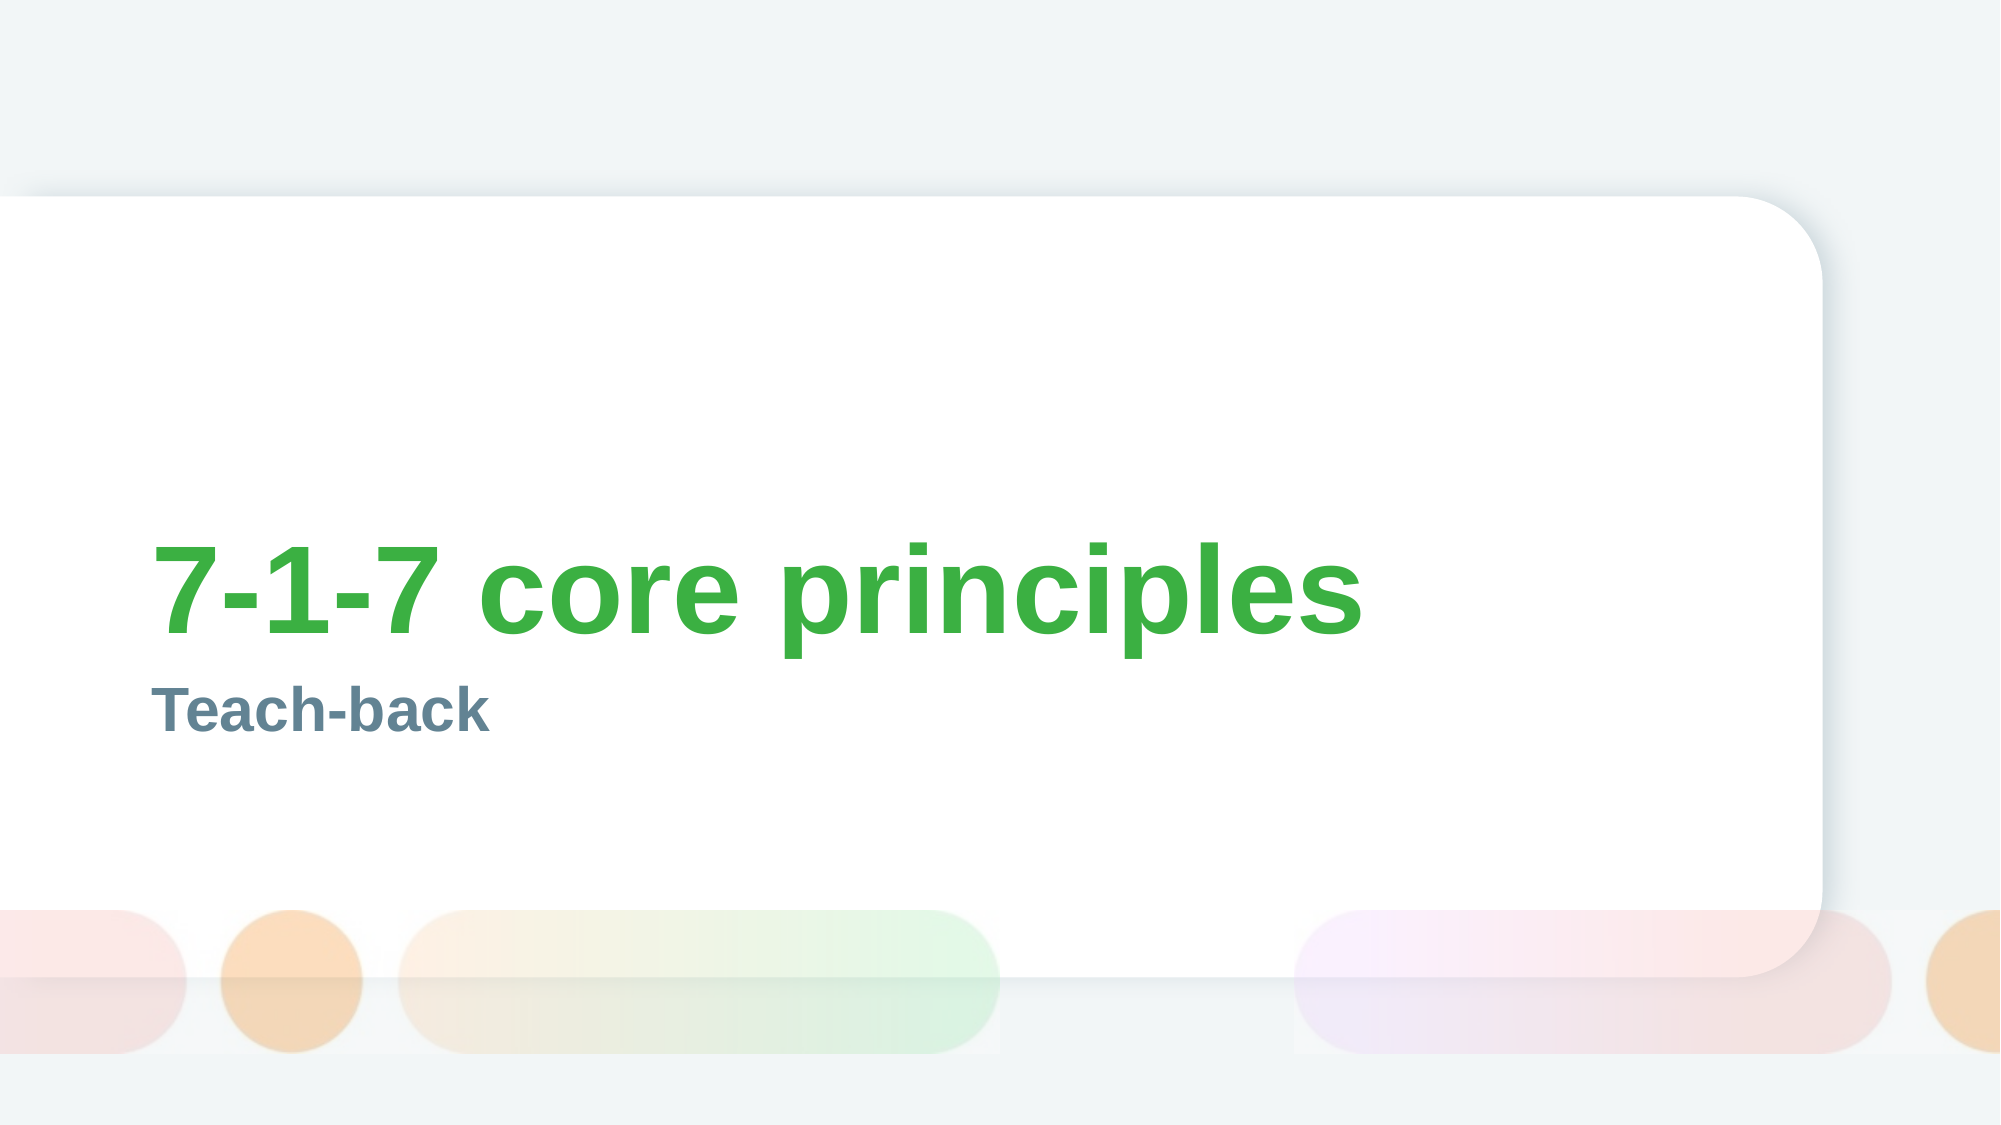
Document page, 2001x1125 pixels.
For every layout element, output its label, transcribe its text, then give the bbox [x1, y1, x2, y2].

list Teach-back [136, 670, 1729, 823]
title 7-1-7 core principles [136, 313, 1729, 666]
